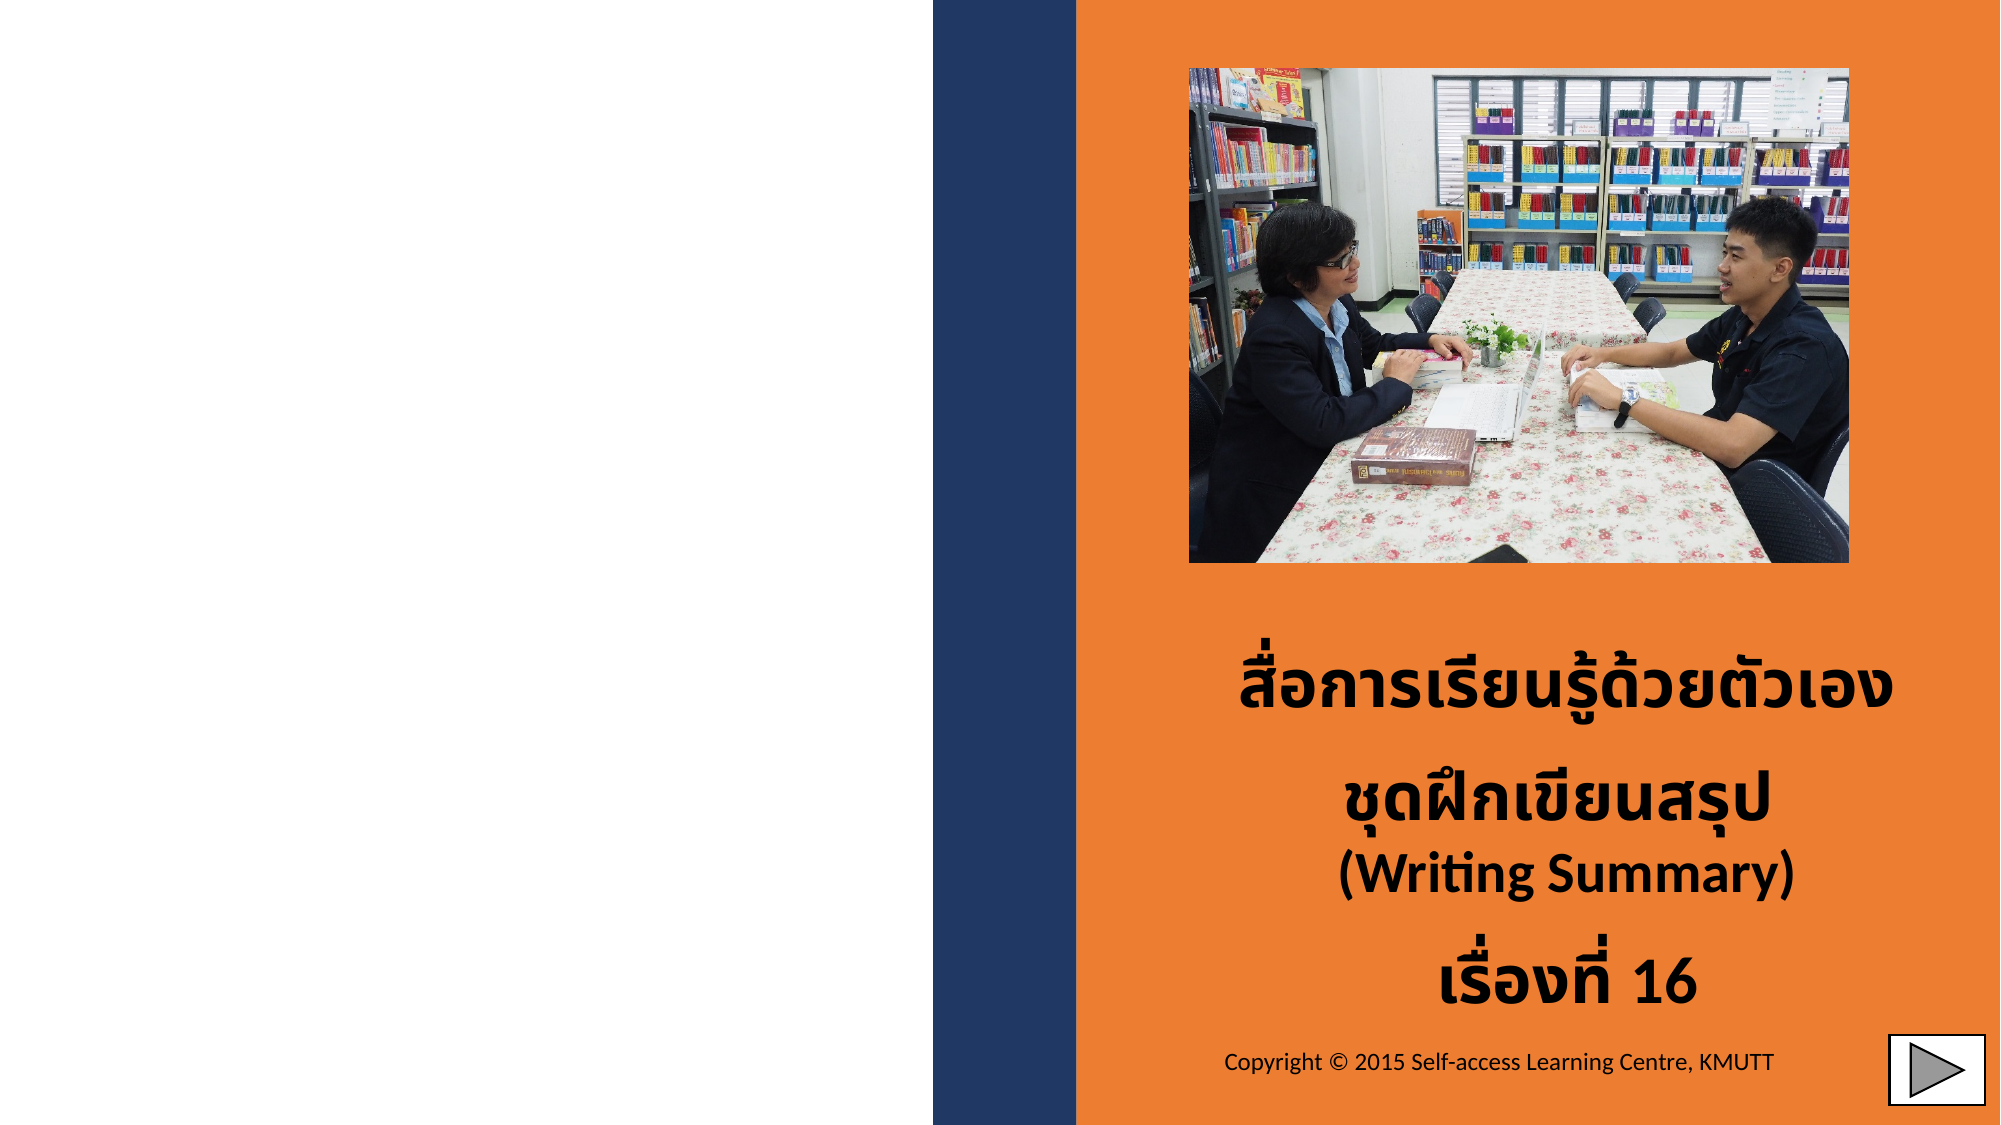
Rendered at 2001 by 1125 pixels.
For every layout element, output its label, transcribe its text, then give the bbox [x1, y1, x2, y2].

text_box [1077, 0, 2000, 1125]
text_box Copyright © 2015 Self-access Learning Centre, KMUTT [1207, 1036, 1849, 1084]
text_box สื่อการเรียนรู้ด้วยตัวเอง ชุดฝึกเขียนสรุป (Writing Summary) เรื่องที่ 16 [1203, 632, 1931, 1026]
text_box [1888, 1034, 1986, 1106]
text_box [932, 0, 1077, 1125]
picture [1189, 68, 1849, 563]
